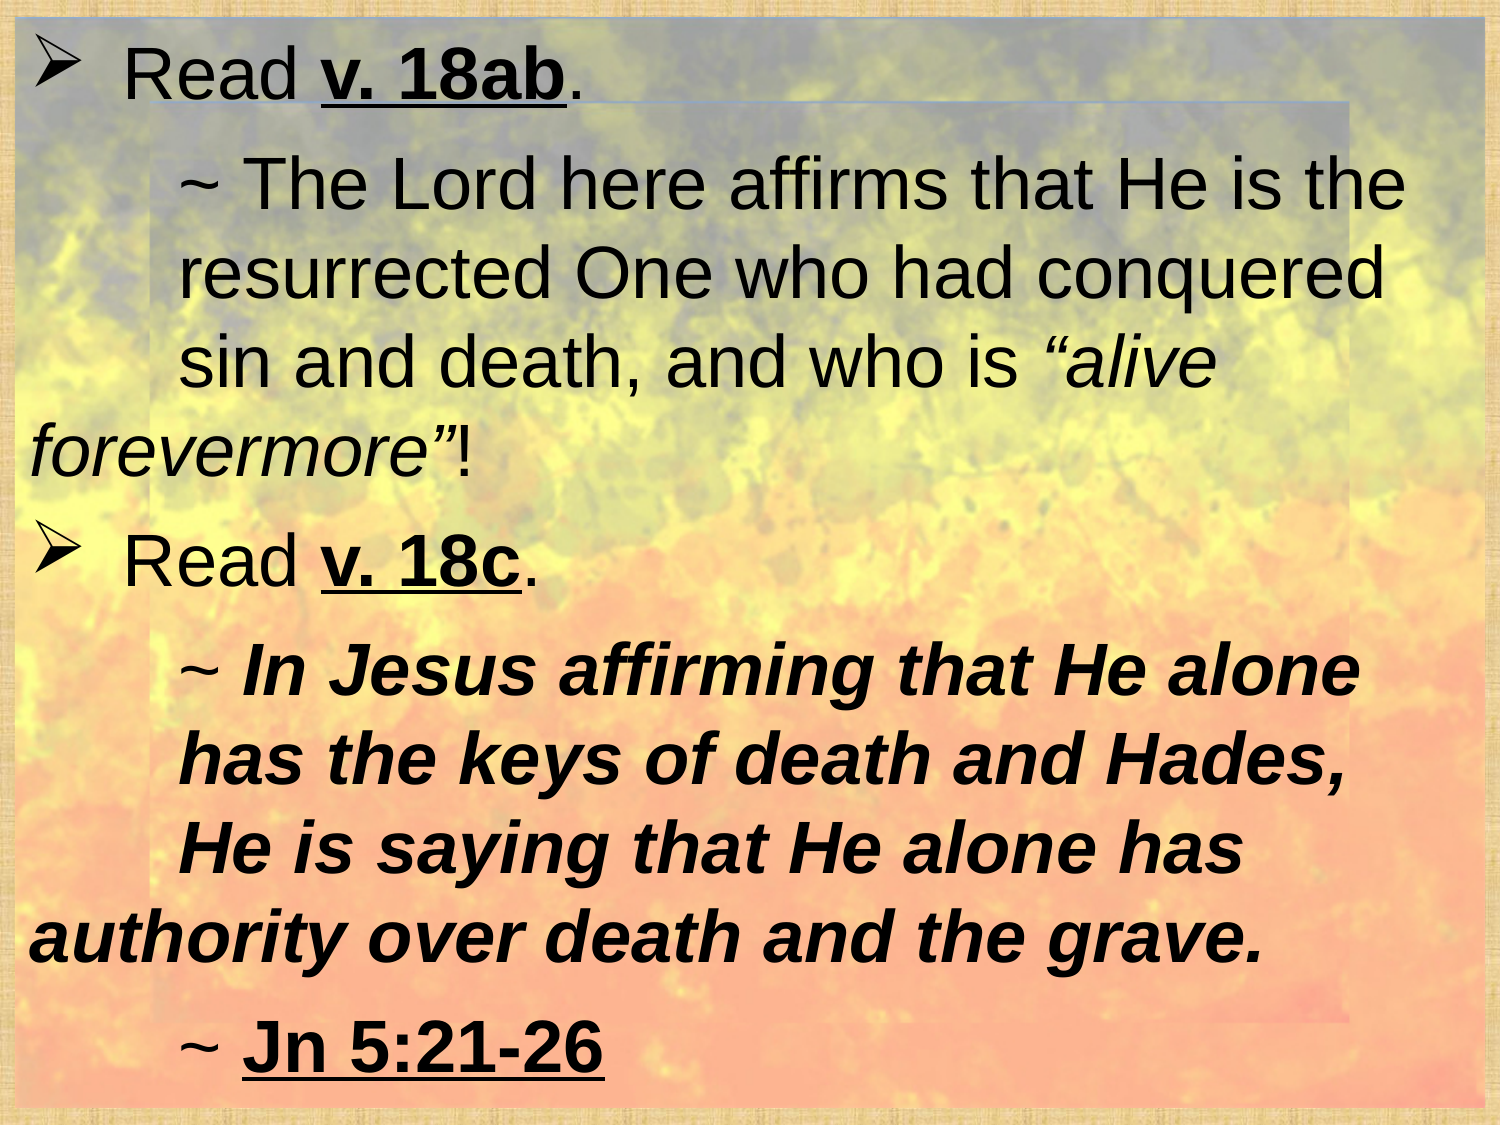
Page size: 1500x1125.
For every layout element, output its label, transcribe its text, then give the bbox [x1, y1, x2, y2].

subtitle Read v. 18ab. ~ The Lord here affirms that He is the resurrected One who had conquered sin and death, and who is “alive forevermore”! Read v. 18c. ~ In Jesus affirming that He alone has the keys of death and Hades, He is saying that He alone has authority over death and the grave. ~ Jn 5:21-26 [14, 17, 1486, 1108]
picture [0, 0, 1500, 1125]
